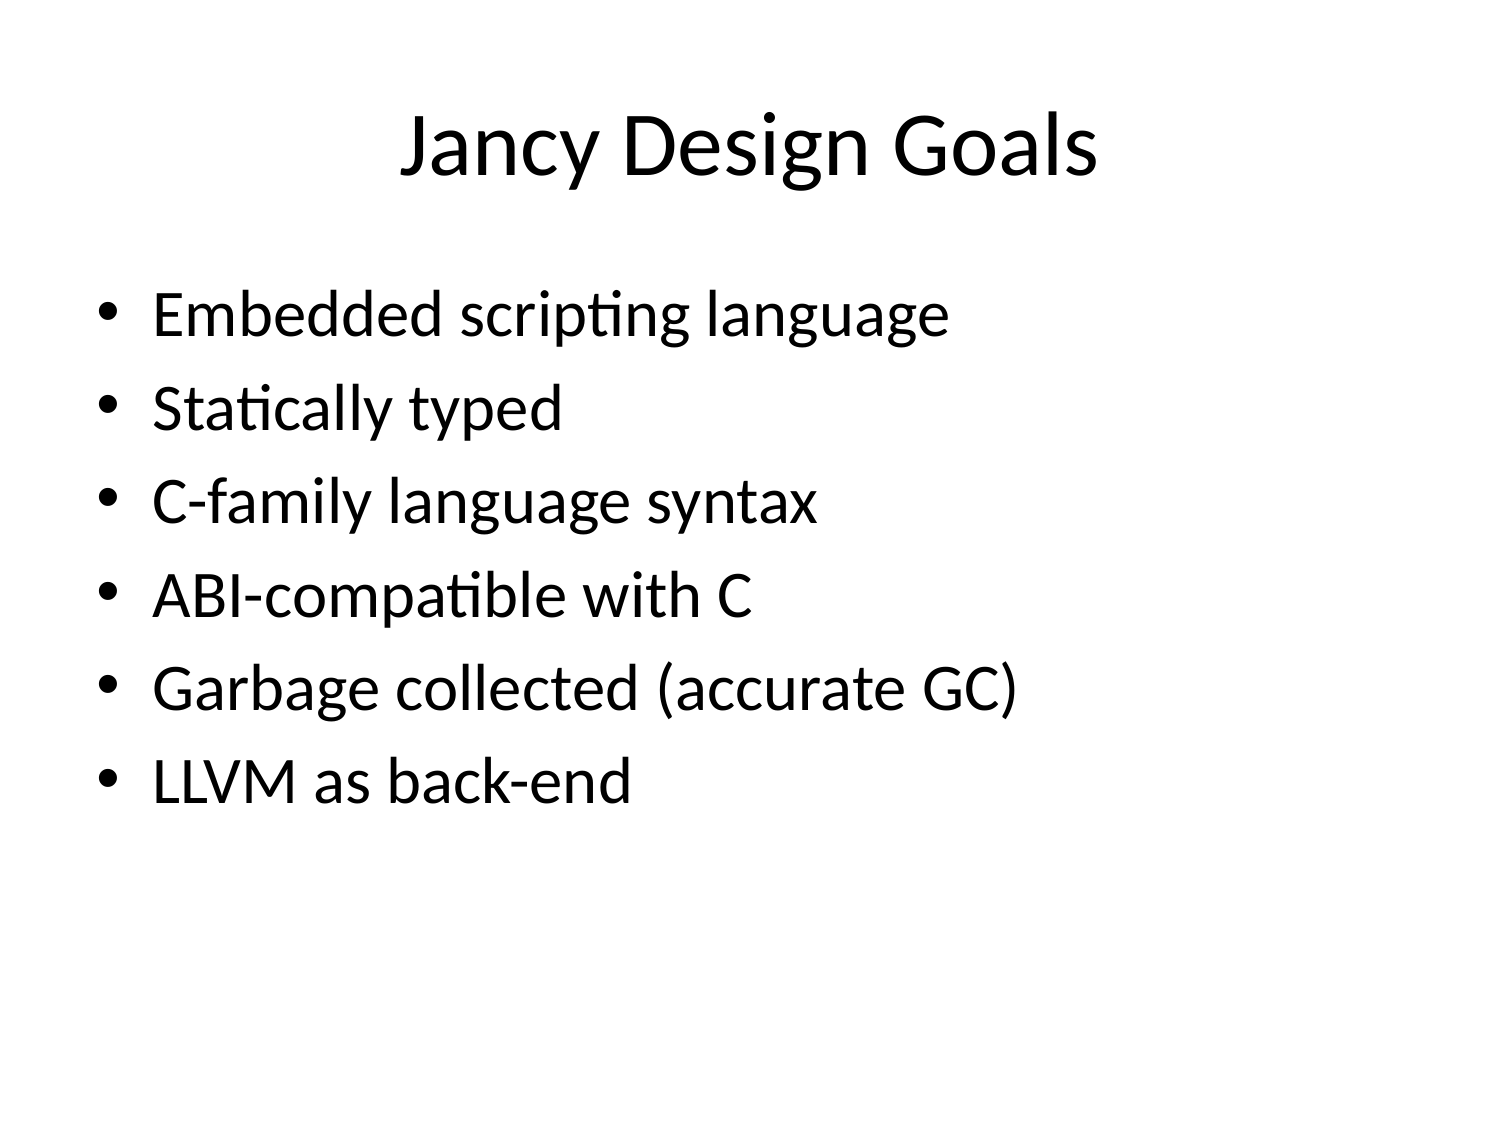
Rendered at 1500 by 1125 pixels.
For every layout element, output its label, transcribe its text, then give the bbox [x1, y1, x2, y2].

list Embedded scripting language Statically typed C-family language syntax ABI-compatible with C Garbage collected (accurate GC) LLVM as back-end [81, 262, 1419, 1005]
title Jancy Design Goals [75, 45, 1425, 233]
